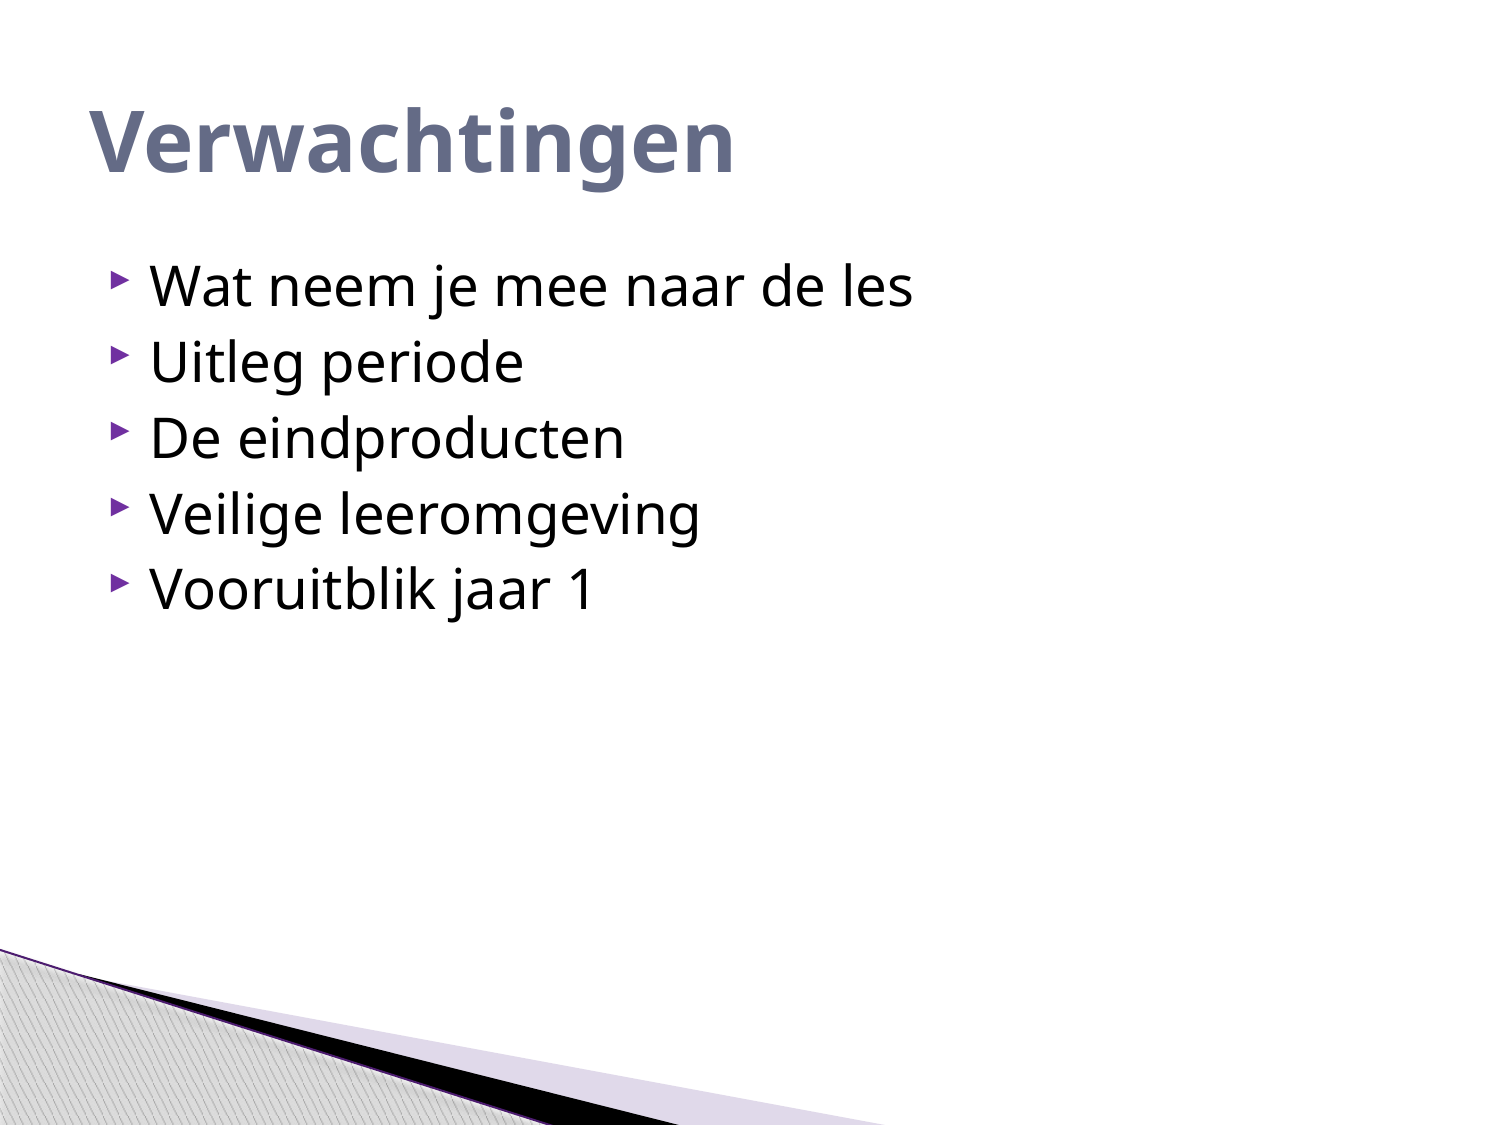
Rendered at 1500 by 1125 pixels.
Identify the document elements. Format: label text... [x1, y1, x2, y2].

list Wat neem je mee naar de les Uitleg periode De eindproducten Veilige leeromgeving Vooruitblik jaar 1 [75, 243, 1425, 986]
title Verwachtingen [75, 45, 1425, 233]
